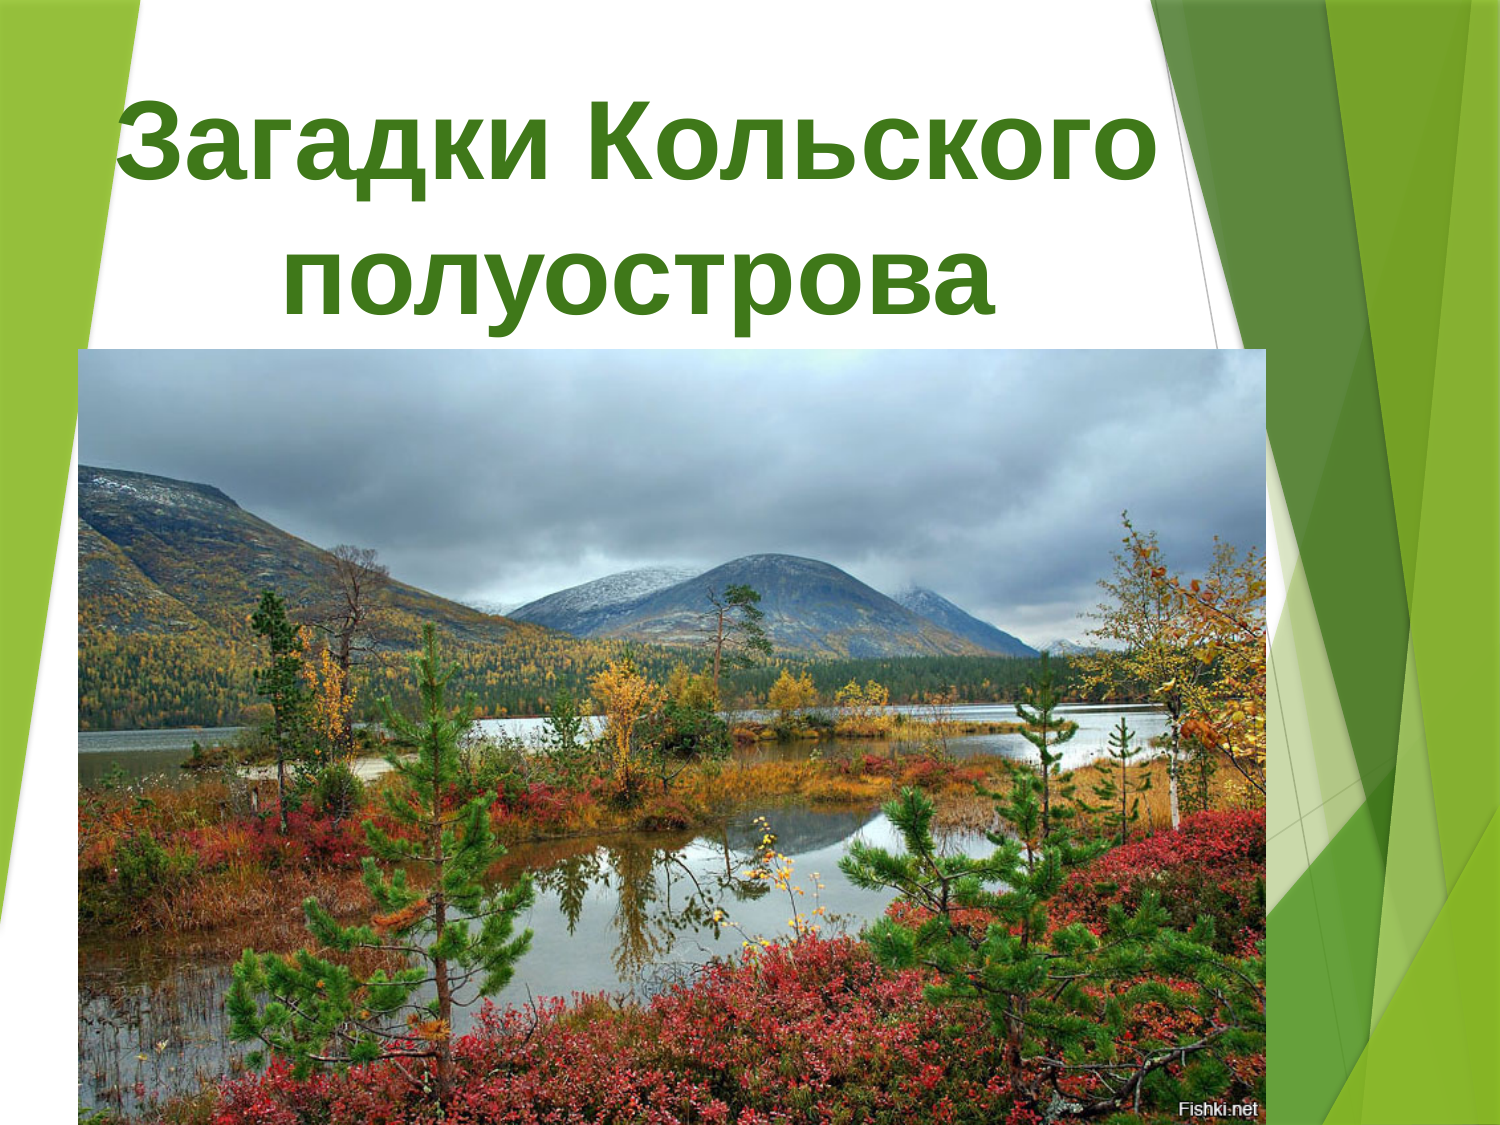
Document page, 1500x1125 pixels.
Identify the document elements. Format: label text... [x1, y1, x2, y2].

picture [77, 349, 1267, 1125]
title Загадки Кольского полуострова [0, 34, 1275, 346]
